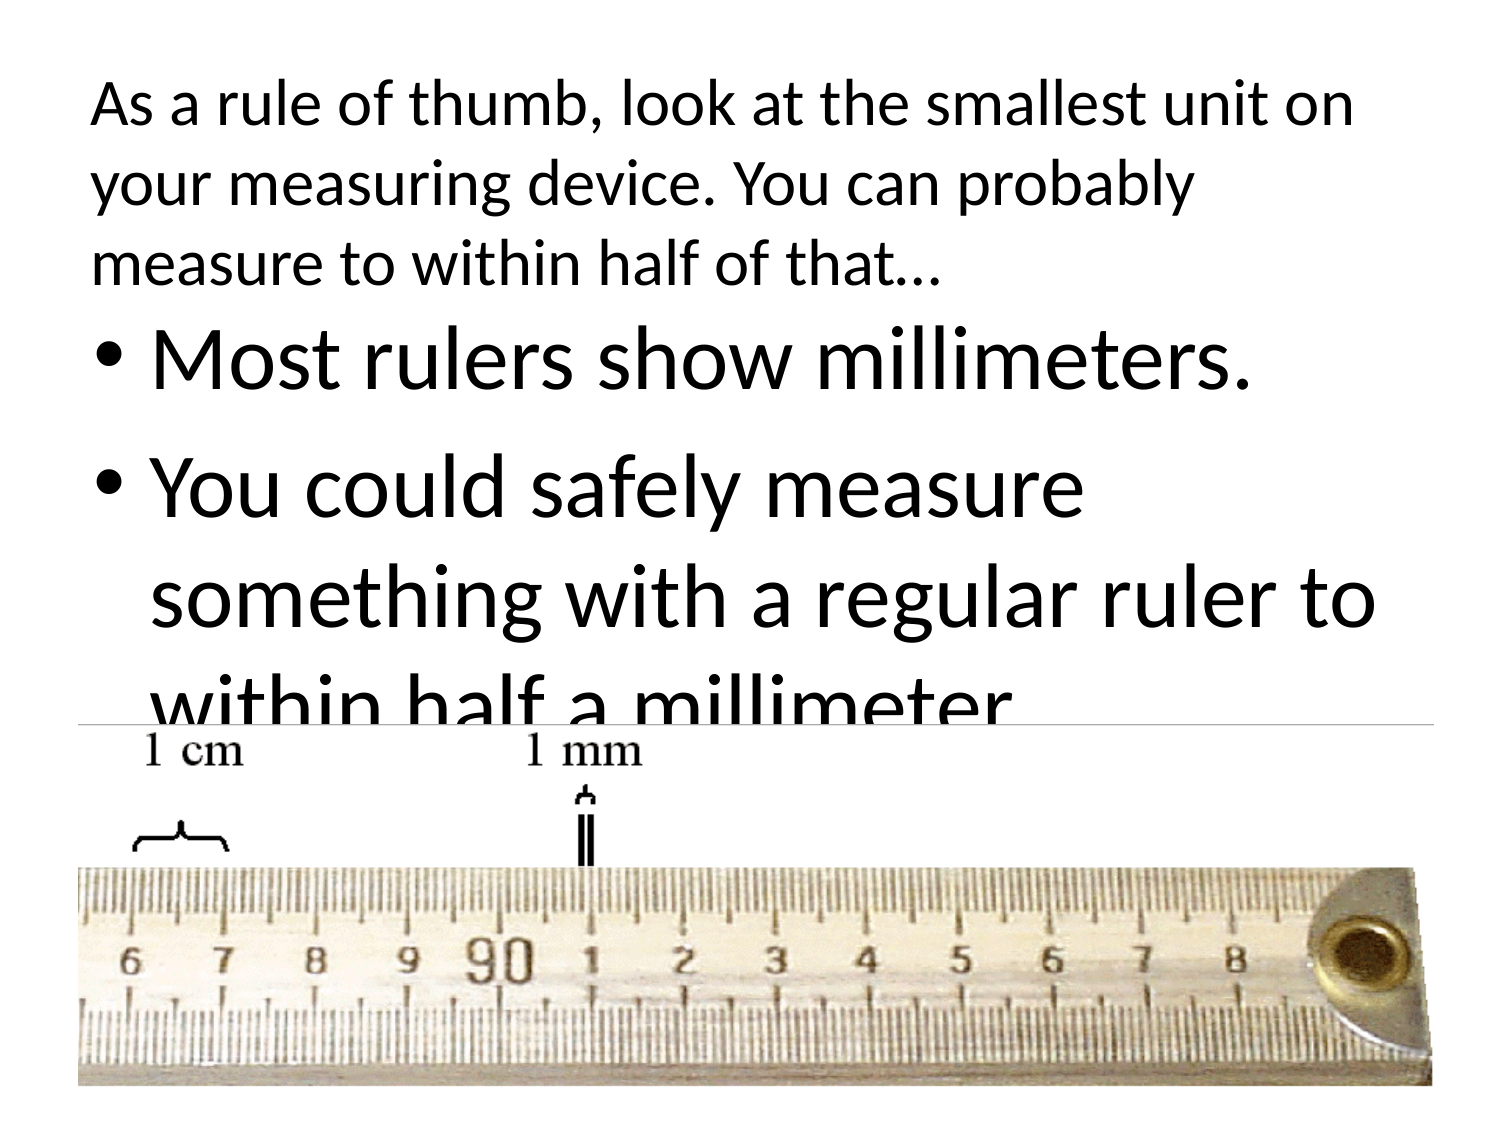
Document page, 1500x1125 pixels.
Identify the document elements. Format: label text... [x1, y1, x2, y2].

list Most rulers show millimeters. You could safely measure something with a regular ruler to within half a millimeter. [78, 290, 1429, 724]
picture [78, 724, 1434, 1125]
title As a rule of thumb, look at the smallest unit on your measuring device. You can probably measure to within half of that… [75, 45, 1425, 313]
